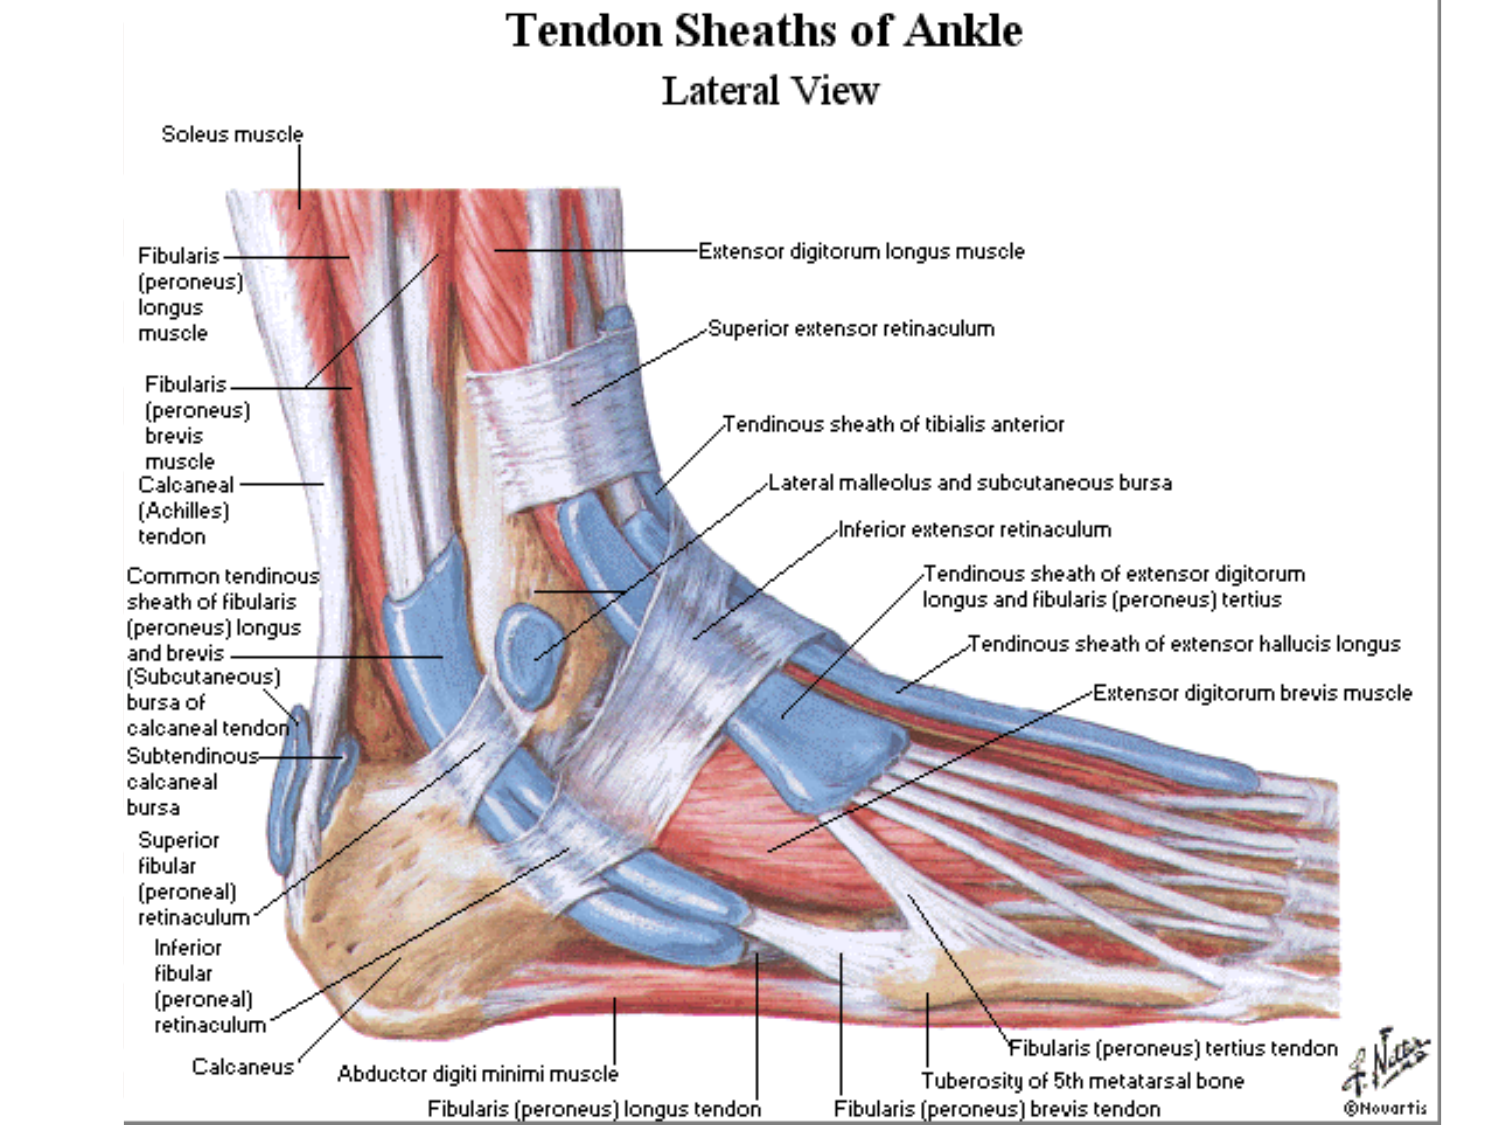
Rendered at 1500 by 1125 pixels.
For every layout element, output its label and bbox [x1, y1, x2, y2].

picture [123, 0, 1442, 1125]
